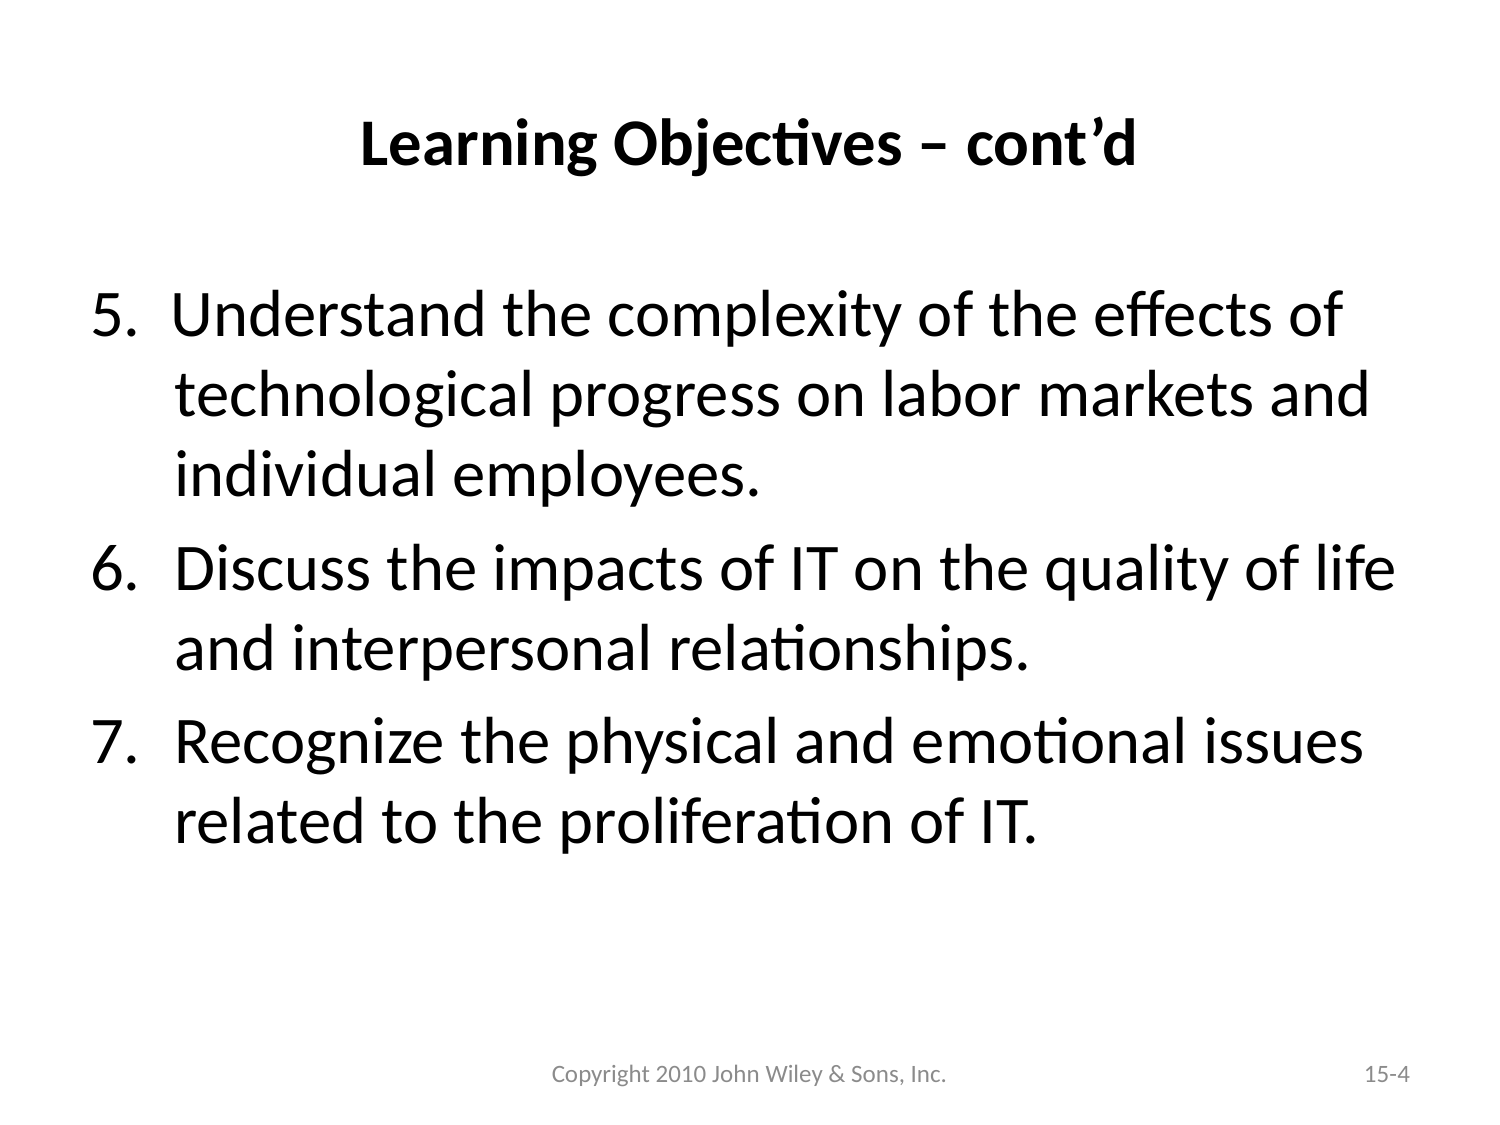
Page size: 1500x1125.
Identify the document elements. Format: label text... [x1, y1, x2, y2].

list 5. Understand the complexity of the effects of technological progress on labor markets and individual employees. Discuss the impacts of IT on the quality of life and interpersonal relationships. Recognize the physical and emotional issues related to the proliferation of IT. [75, 262, 1425, 1005]
title Learning Objectives – cont’d [75, 45, 1425, 233]
footer Copyright 2010 John Wiley & Sons, Inc. [512, 1042, 988, 1103]
slide_number 15-4 [1074, 1042, 1425, 1103]
